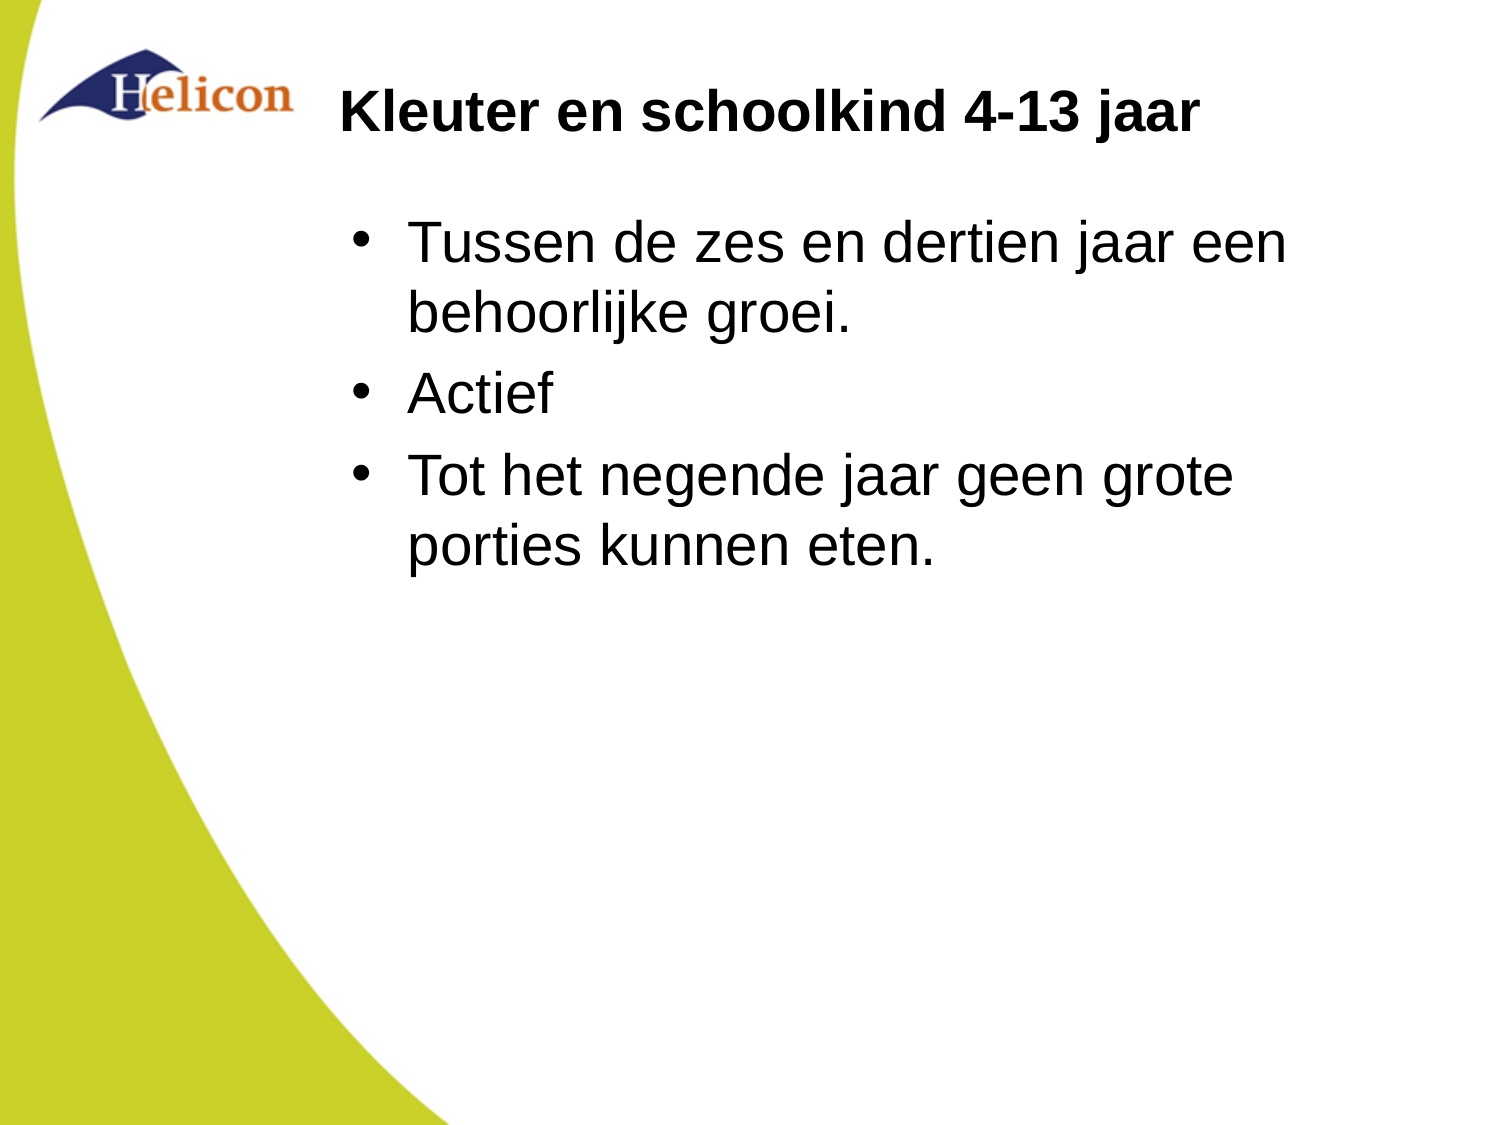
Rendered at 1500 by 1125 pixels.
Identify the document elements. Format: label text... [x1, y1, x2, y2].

list Tussen de zes en dertien jaar een behoorlijke groei. Actief Tot het negende jaar geen grote porties kunnen eten. [336, 196, 1425, 1005]
title Kleuter en schoolkind 4-13 jaar [324, 54, 1415, 161]
picture [0, 0, 1500, 1125]
